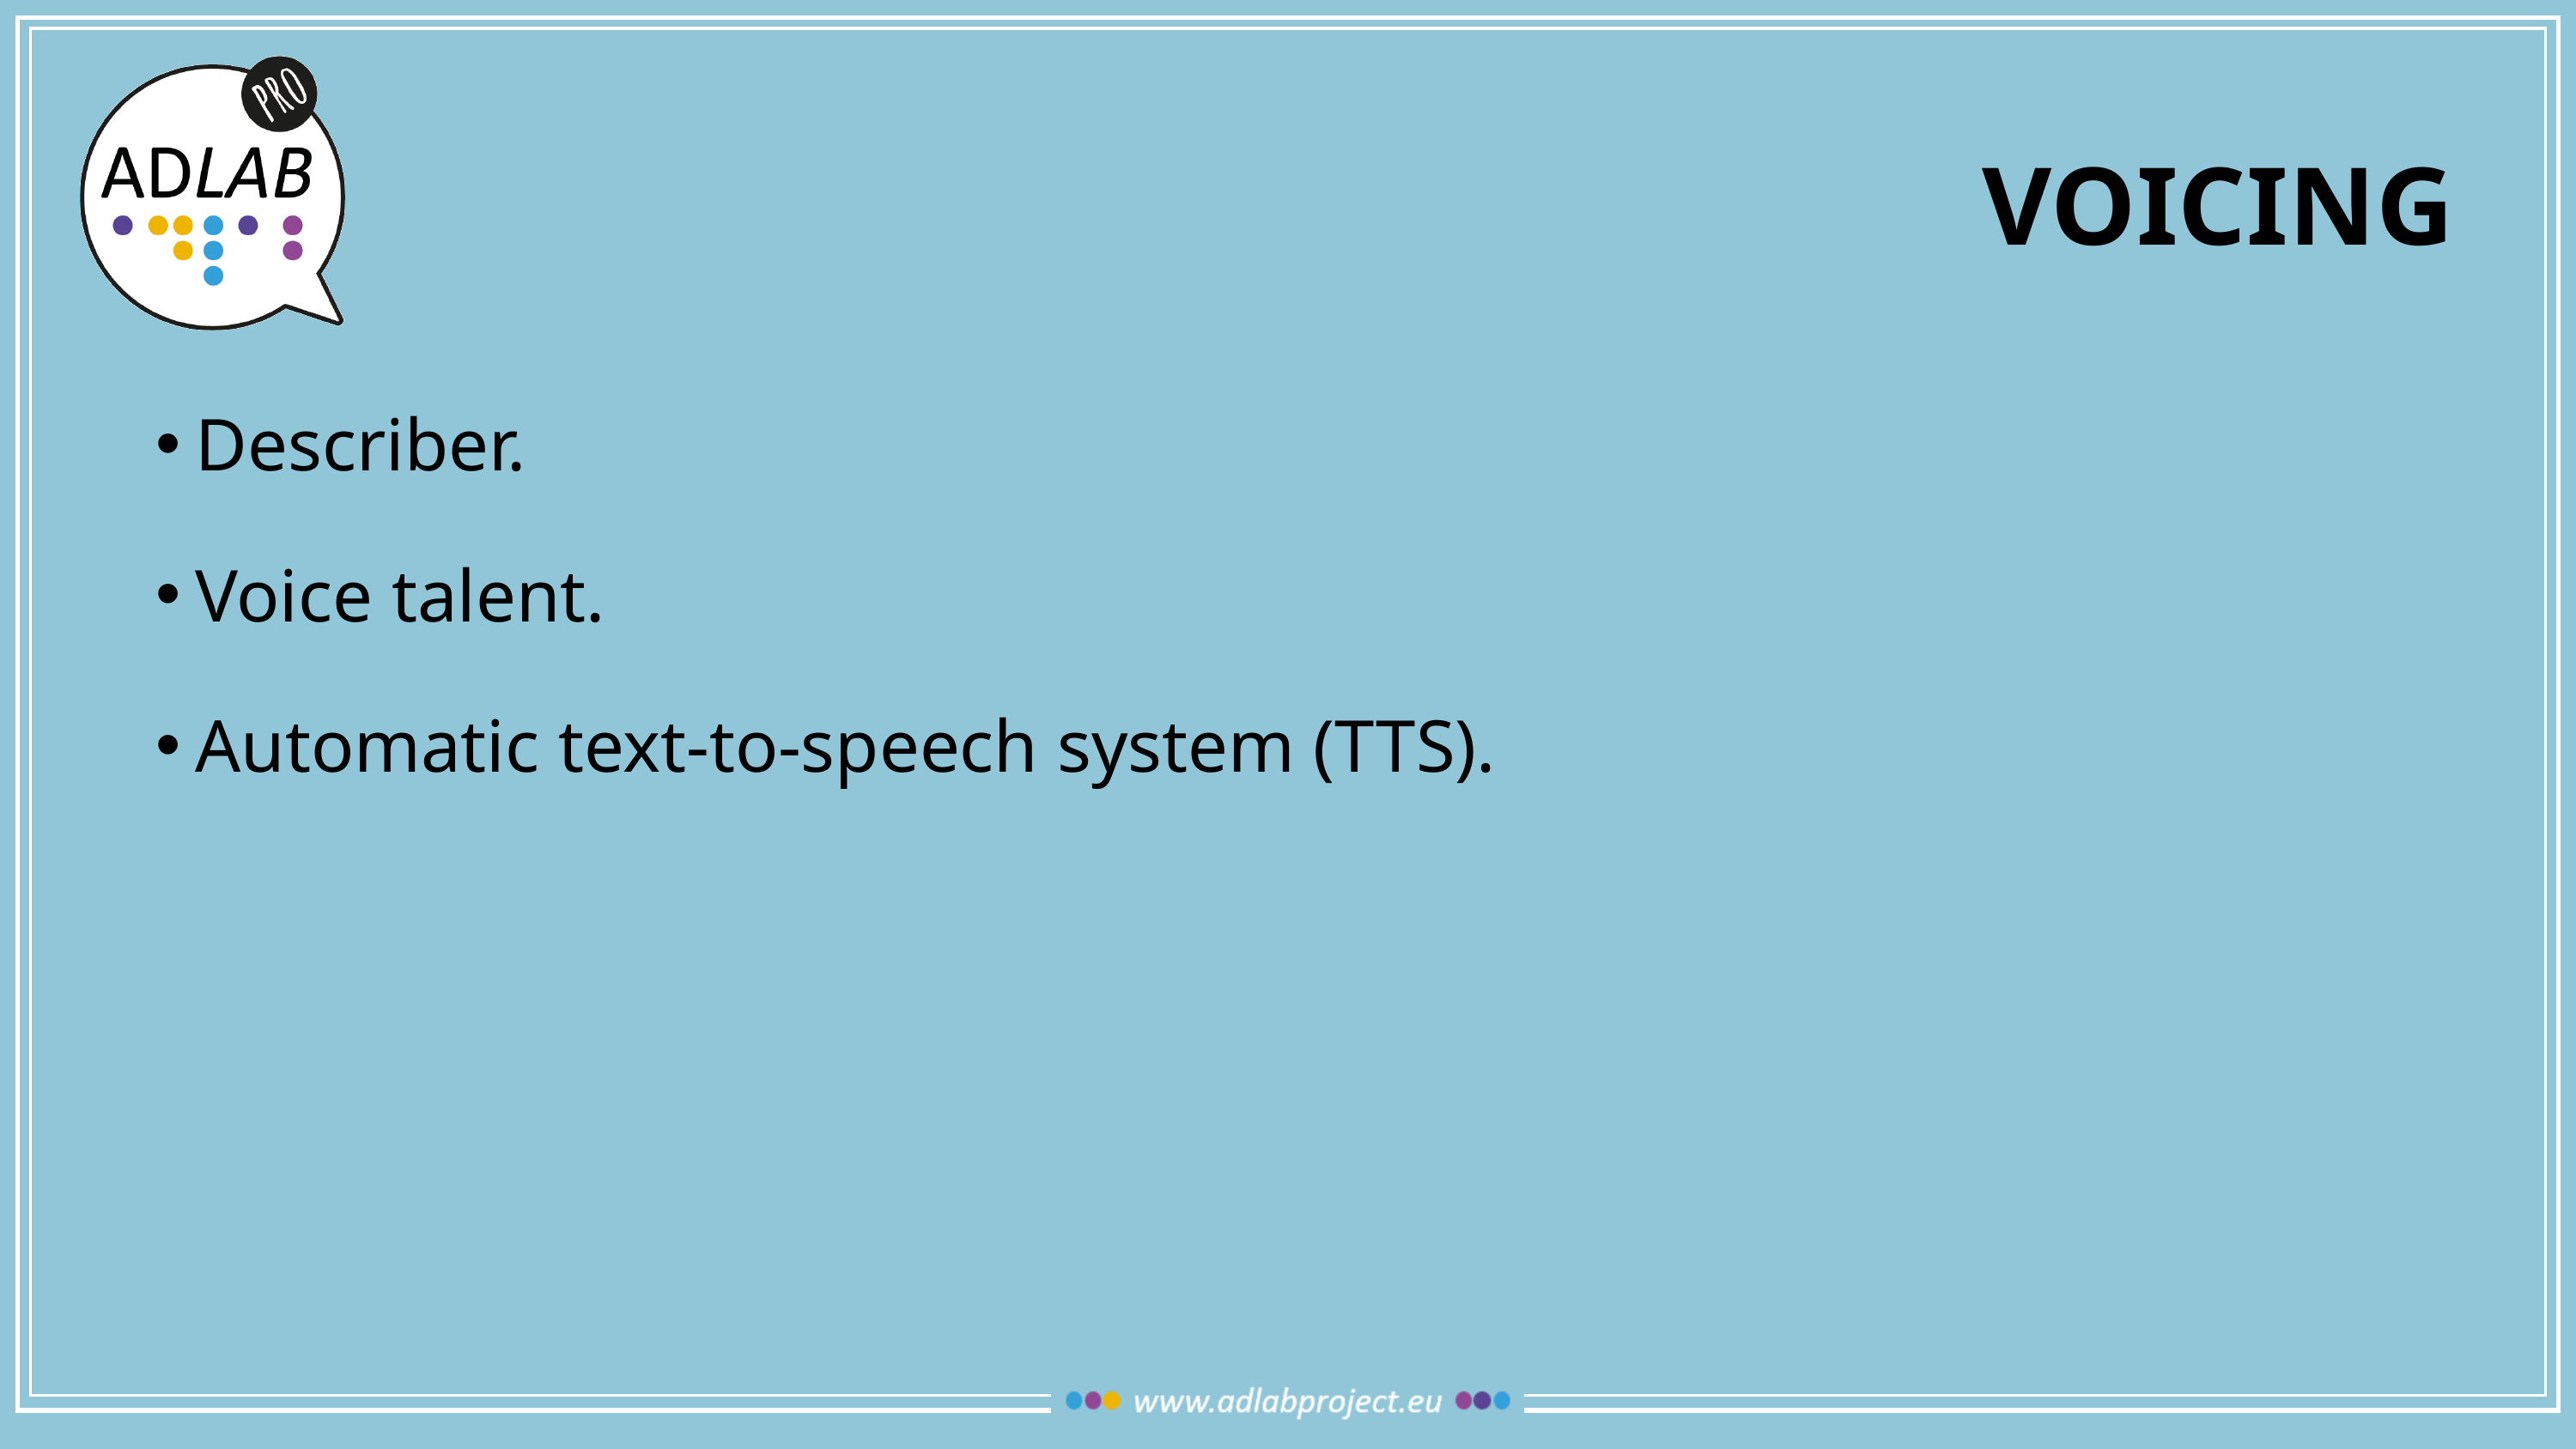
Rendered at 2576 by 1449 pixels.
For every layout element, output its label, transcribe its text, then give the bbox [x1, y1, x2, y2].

picture [72, 49, 353, 330]
list Describer. Voice talent. Automatic text-to-speech system (TTS). [143, 350, 2467, 1056]
picture [1051, 1378, 1524, 1429]
title voicing [384, 70, 2467, 350]
